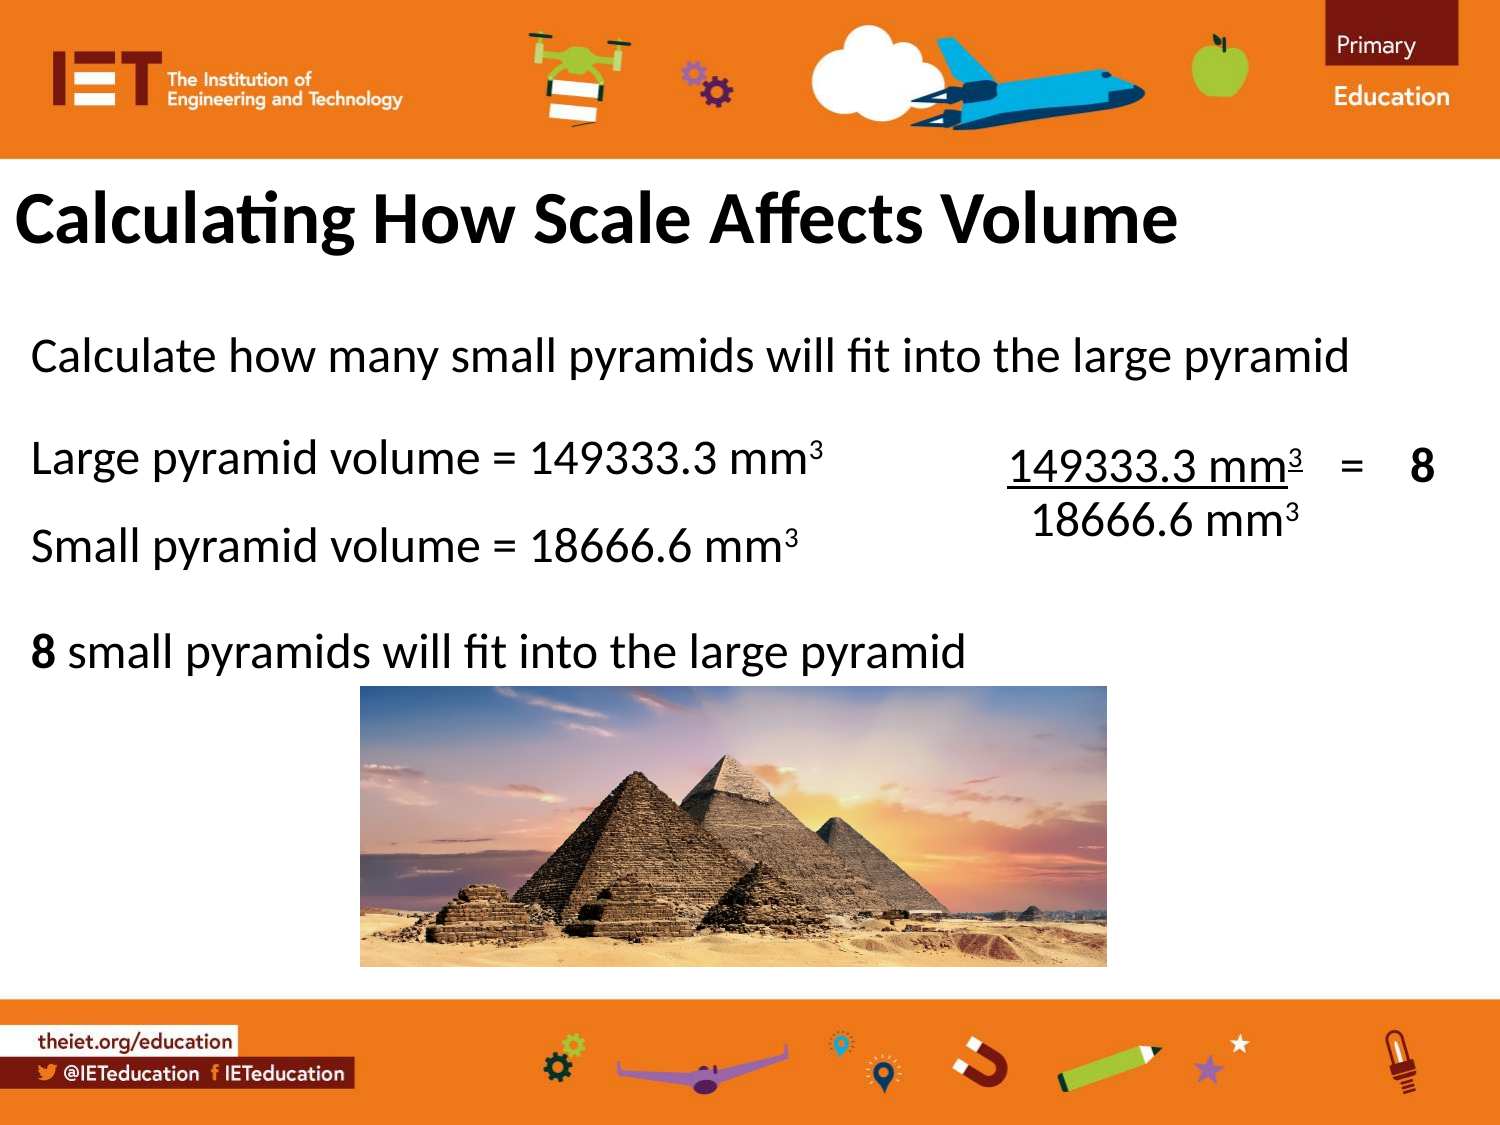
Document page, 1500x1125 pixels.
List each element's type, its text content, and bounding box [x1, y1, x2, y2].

text_box 8 small pyramids will fit into the large pyramid [16, 610, 1291, 686]
text_box Calculating How Scale Affects Volume [0, 171, 1374, 284]
text_box 149333.3 mm3 = 8 [992, 425, 1500, 501]
text_box Small pyramid volume = 18666.6 mm3 [16, 505, 1223, 580]
text_box 18666.6 mm3 [1014, 479, 1342, 555]
text_box Calculate how many small pyramids will fit into the large pyramid [16, 314, 1451, 390]
text_box Large pyramid volume = 149333.3 mm3 [16, 417, 1223, 492]
picture [0, 0, 1500, 1125]
